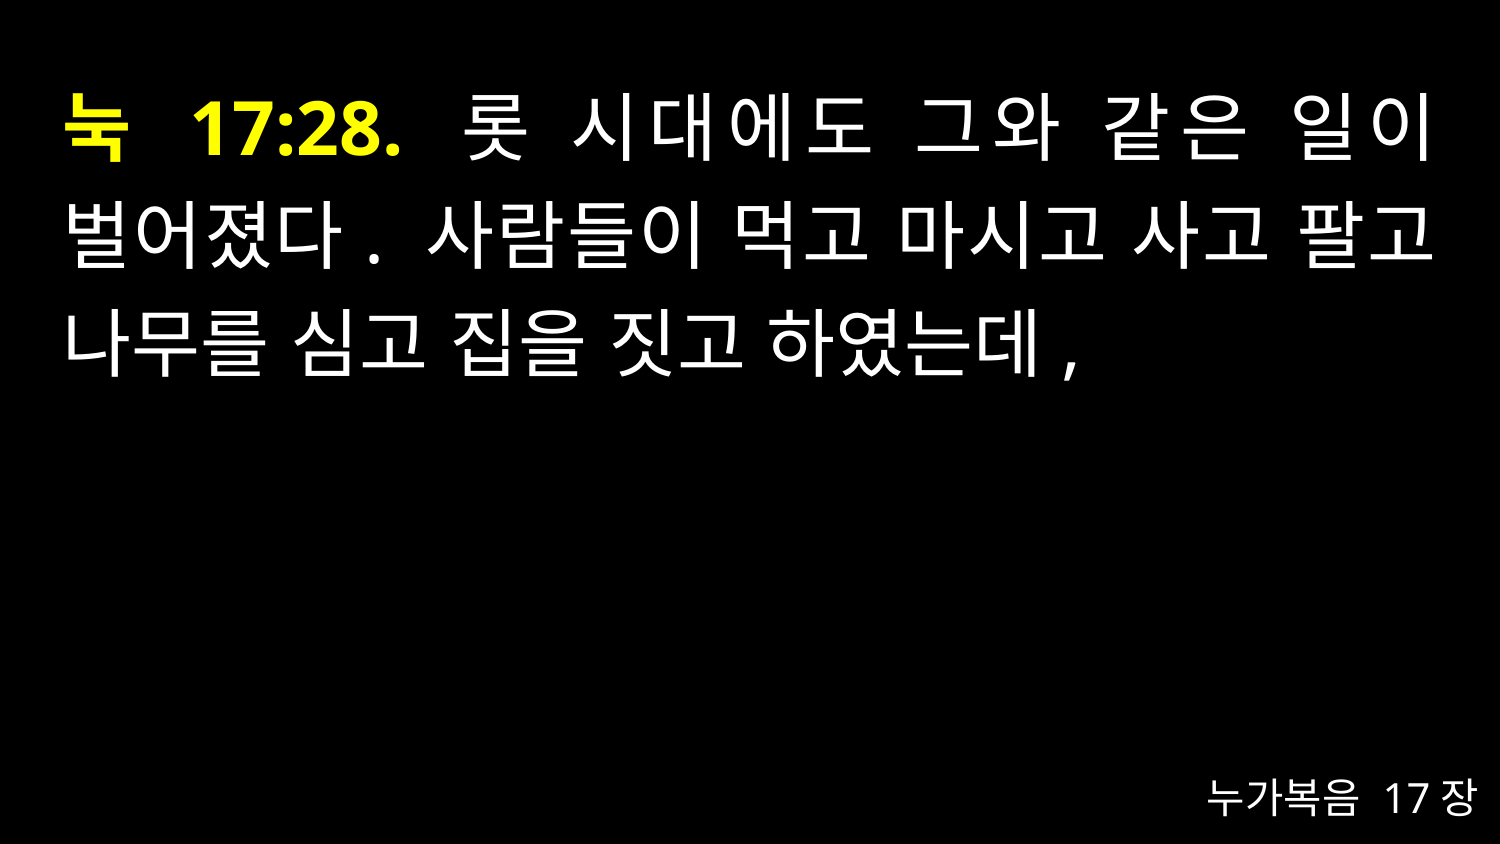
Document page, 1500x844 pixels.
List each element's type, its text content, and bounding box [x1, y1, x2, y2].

title 눅 17:28. 롯 시대에도 그와 같은 일이 벌어졌다. 사람들이 먹고 마시고 사고 팔고 나무를 심고 집을 짓고 하였는데, [0, 0, 1500, 844]
subtitle 누가복음 17장 [916, 770, 1500, 844]
